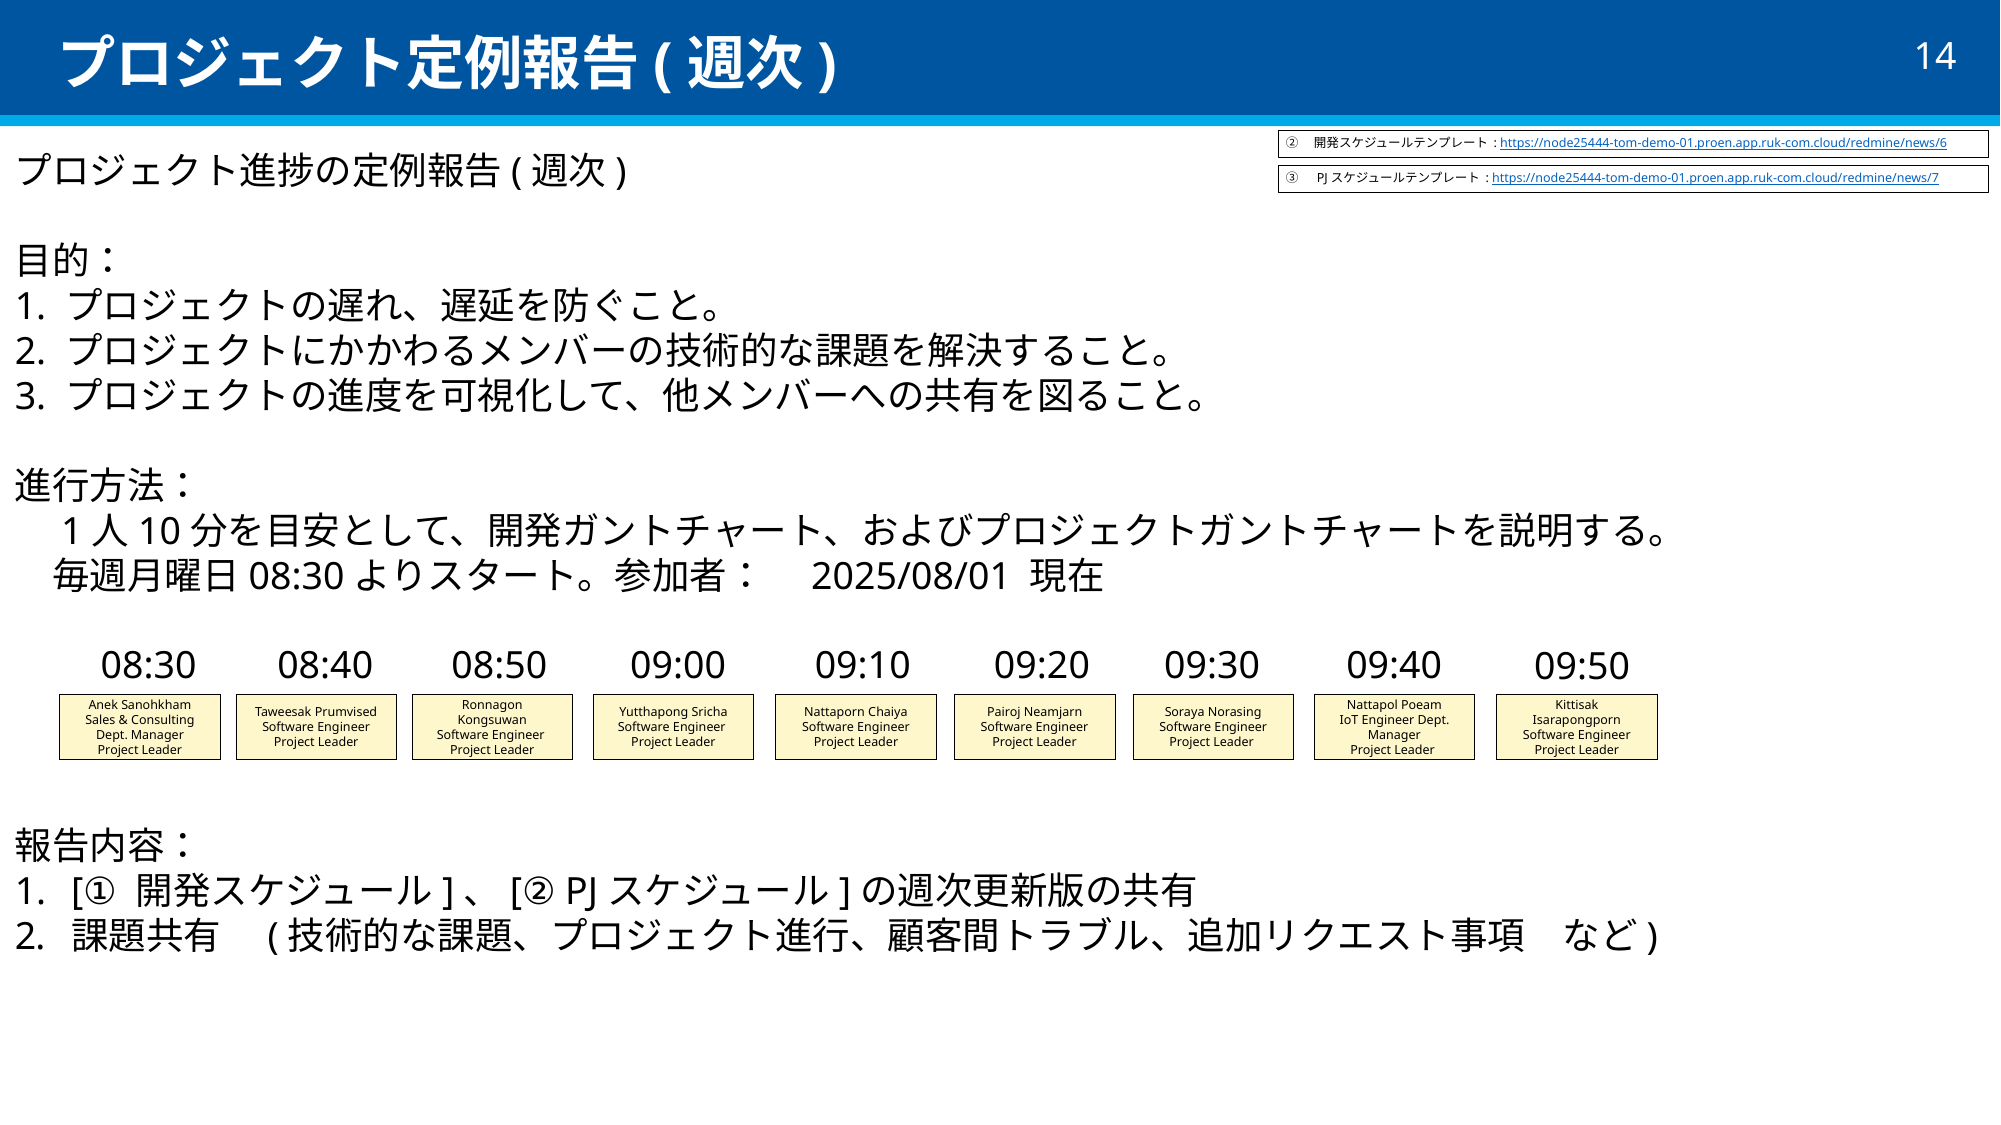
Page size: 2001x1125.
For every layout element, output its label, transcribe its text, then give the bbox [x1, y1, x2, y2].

text_box 09:20 [979, 633, 1105, 693]
text_box Kittisak​ Isarapongporn Software Engineer Project Leader [1496, 693, 1658, 761]
text_box Yutthapong Sricha Software Engineer Project Leader [592, 693, 755, 761]
text_box Ronnagon Kongsuwan Software Engineer Project Leader [411, 693, 574, 761]
text_box Nattaporn Chaiya Software Engineer Project Leader [775, 693, 937, 761]
text_box Pairoj Neamjarn Software Engineer Project Leader [953, 693, 1116, 761]
text_box 09:50 [1519, 634, 1645, 695]
text_box プロジェクト進捗の定例報告(週次) 目的： 1. プロジェクトの遅れ、遅延を防ぐこと。 2. プロジェクトにかかわるメンバーの技術的な課題を解決すること。 3. プロジェクトの進度を可視化して、他メンバーへの共有を図ること。 進行方法： 1人10分を目安として、開発ガントチャート、およびプロジェクトガントチャートを説明する。 毎週月曜日08:30よりスタート。参加者： 2025/08/01 現在 報告内容： [① 開発スケジュール]、[② PJスケジュール]の週次更新版の共有 課題共有 (技術的な課題、プロジェクト進行、顧客間トラブル、追加リクエスト事項 など) [0, 139, 1988, 1010]
text_box Soraya Norasing Software Engineer Project Leader [1132, 693, 1294, 761]
text_box 09:00 [615, 633, 742, 693]
text_box ③ PJスケジュールテンプレート : https://node25444-tom-demo-01.proen.app.ruk-com.cloud/redmine/news/7 [1278, 165, 1989, 193]
text_box 09:10 [800, 633, 926, 693]
text_box 09:30 [1149, 633, 1275, 693]
text_box 08:50 [436, 633, 563, 693]
text_box 08:30 [85, 633, 212, 693]
text_box Taweesak Prumvised Software Engineer Project Leader [235, 693, 397, 761]
text_box 09:40 [1331, 633, 1458, 693]
text_box ② 開発スケジュールテンプレート : https://node25444-tom-demo-01.proen.app.ruk-com.cloud/redmine/news/6 [1278, 130, 1989, 158]
text_box Nattapol Poeam IoT Engineer Dept. Manager Project Leader [1313, 693, 1476, 761]
text_box Anek Sanohkham Sales & Consulting Dept. Manager Project Leader [59, 693, 221, 761]
text_box 08:40 [262, 633, 388, 693]
title プロジェクト定例報告(週次) [42, 17, 1768, 97]
